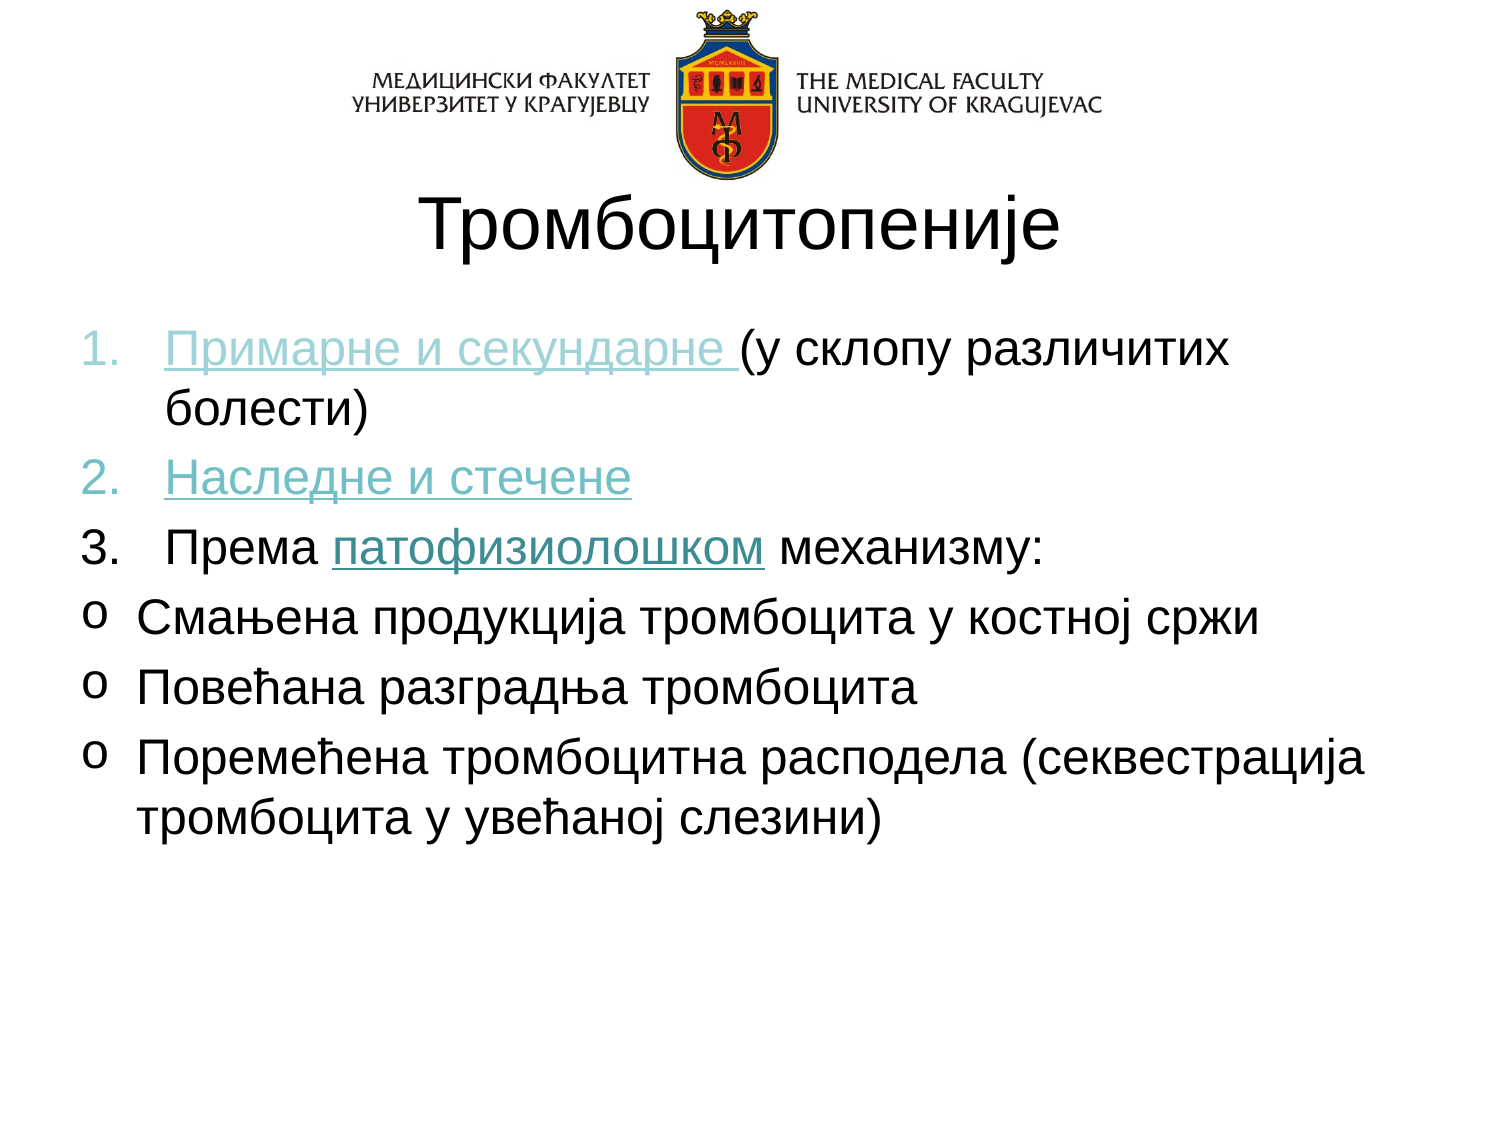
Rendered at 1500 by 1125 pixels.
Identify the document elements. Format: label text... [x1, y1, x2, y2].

list Примарне и секундарне (у склопу различитих болести) Наследне и стечене Према патофизиолошком механизму: Смањена продукција тромбоцита у костној сржи Повећана разградња тромбоцита Поремећена тромбоцитна расподела (секвестрација тромбоцита у увећаној слезини) [64, 307, 1416, 1090]
title Тромбоцитопеније [64, 125, 1416, 307]
picture [328, 0, 1125, 125]
